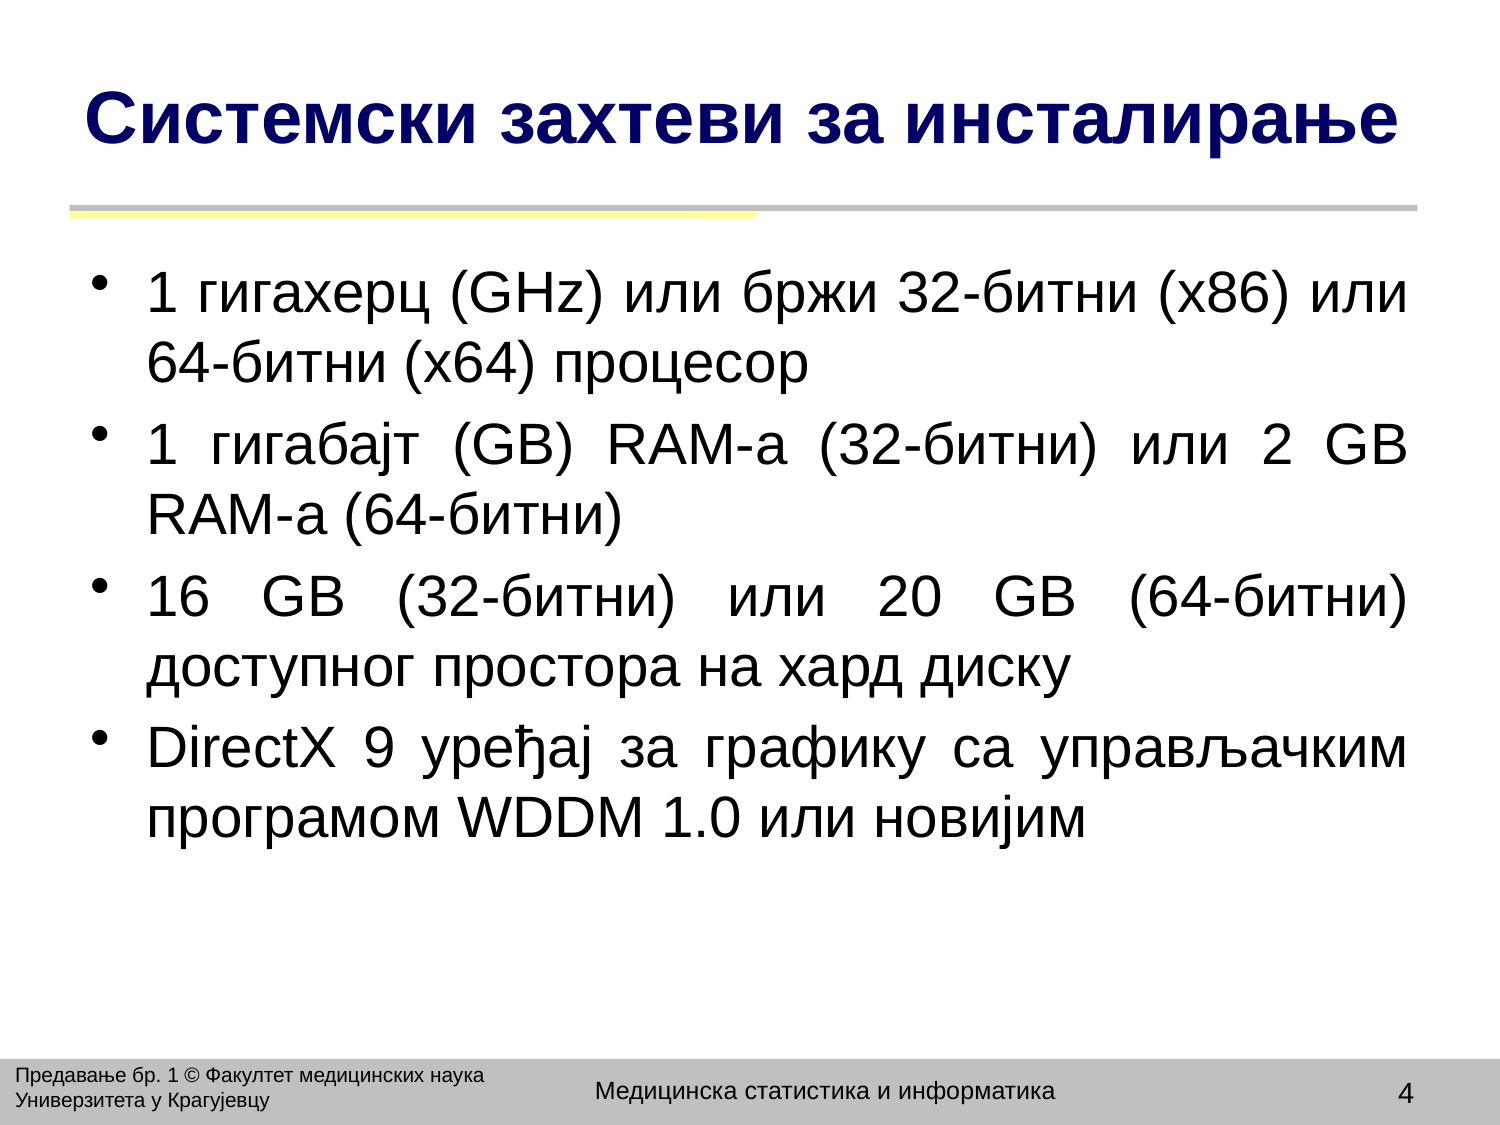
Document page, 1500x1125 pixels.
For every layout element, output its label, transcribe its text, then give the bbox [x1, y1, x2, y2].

slide_number Предавање бр. 1 © Факултет медицинских наука Универзитета у Крагујевцу [0, 1053, 624, 1108]
footer Медицинска статистика и информатика [512, 1066, 1140, 1125]
slide_number 4 [1161, 1066, 1430, 1125]
title Системски захтеви за инсталирање [69, 19, 1426, 208]
list 1 гигахерц (GHz) или бржи 32-битни (x86) или 64-битни (x64) процесор 1 гигабајт (GB) RAM-a (32-битни) или 2 GB RAM-a (64-битни) 16 GB (32-битни) или 20 GB (64-битни) доступног простора на хард диску DirectX 9 уређај за графику са управљачким програмом WDDM 1.0 или новијим [74, 246, 1426, 1023]
